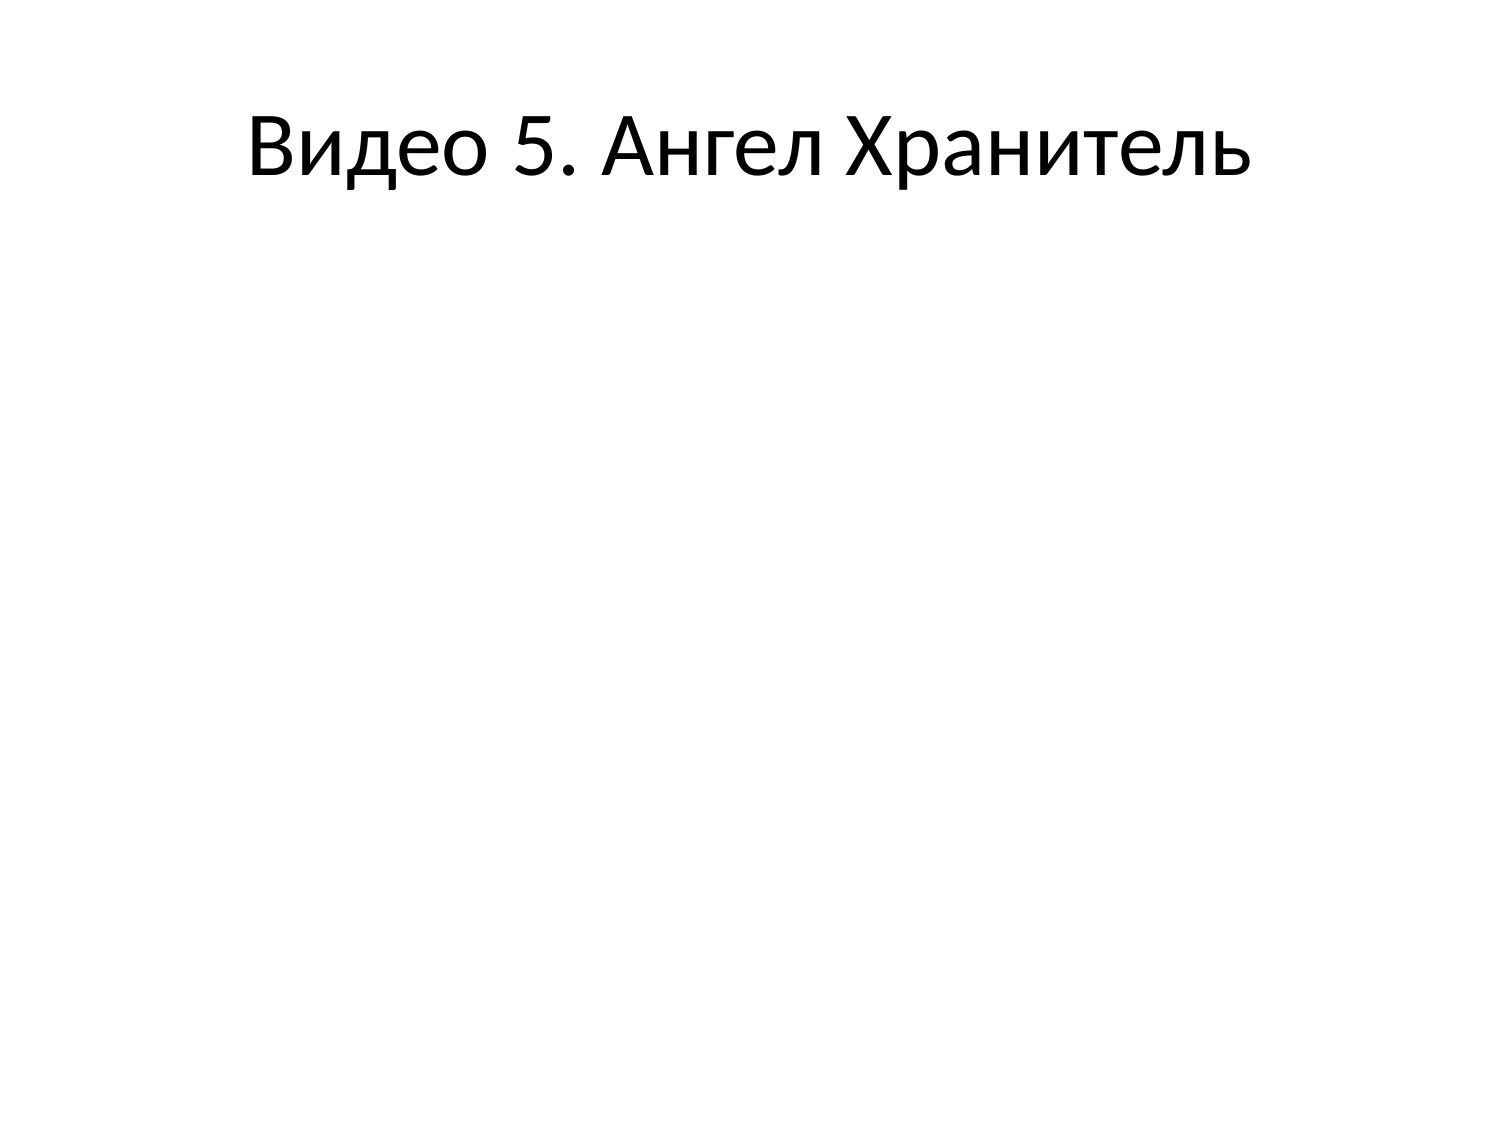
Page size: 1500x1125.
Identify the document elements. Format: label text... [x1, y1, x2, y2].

title Видео 5. Ангел Хранитель [75, 45, 1425, 233]
